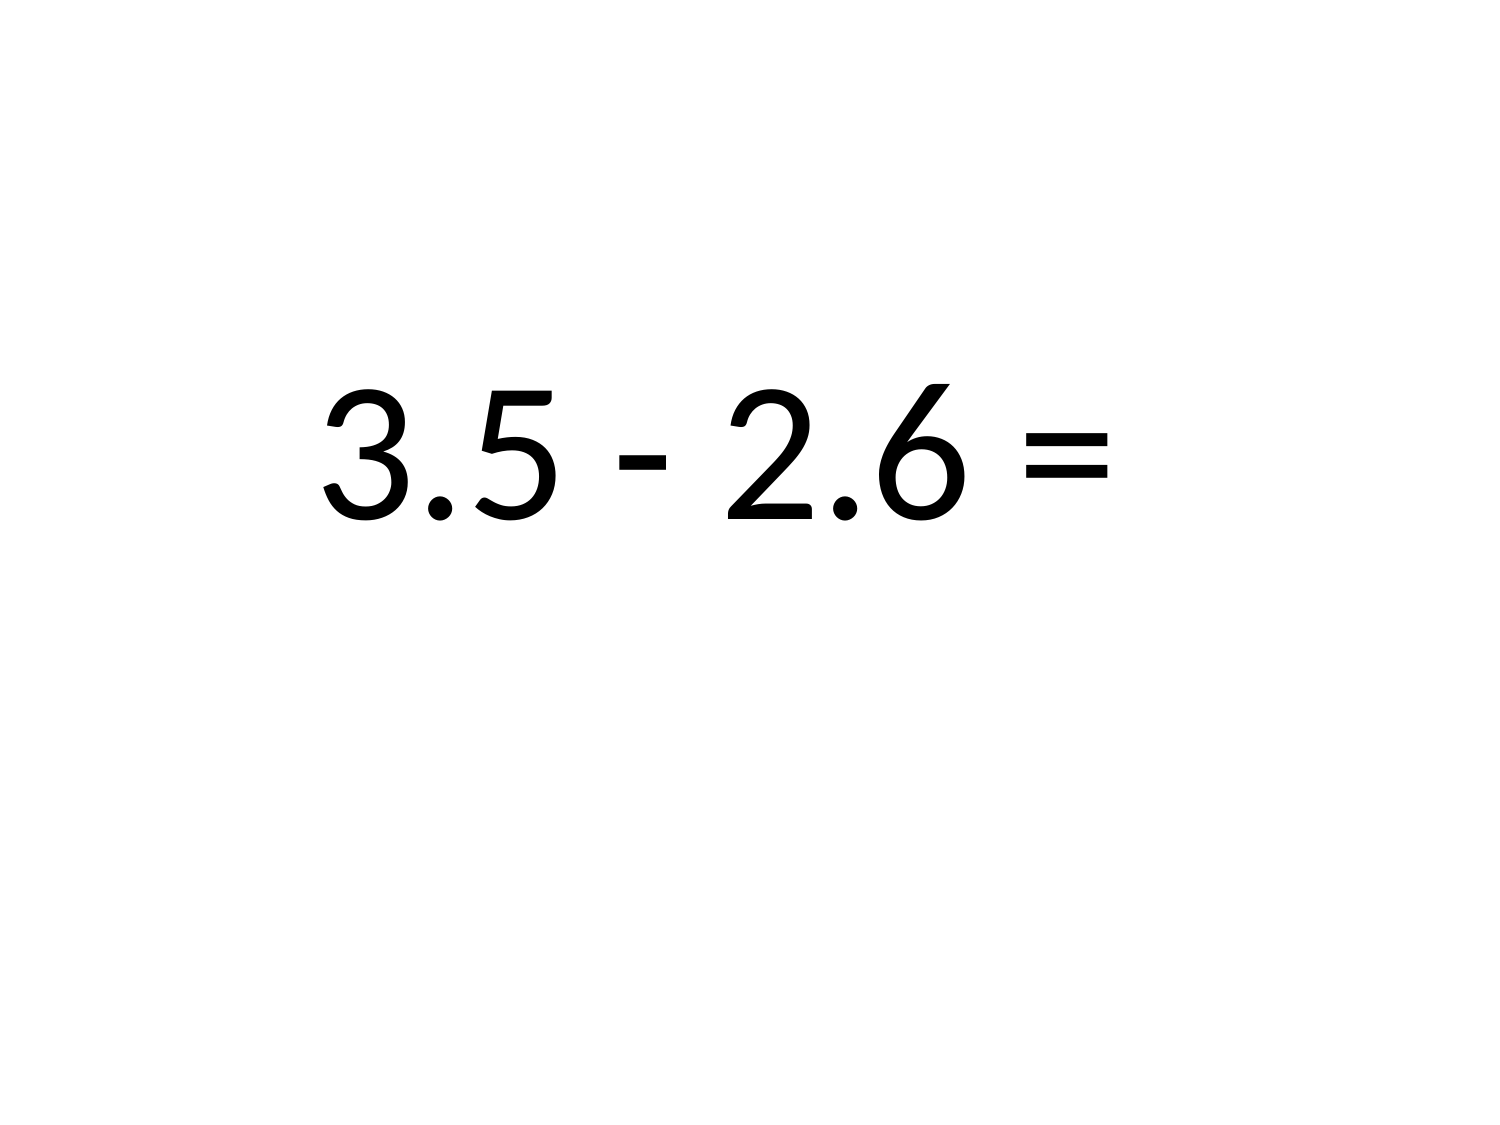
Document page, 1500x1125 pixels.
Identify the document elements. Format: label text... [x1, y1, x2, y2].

text_box 3.5 - 2.6 = [300, 312, 1225, 568]
